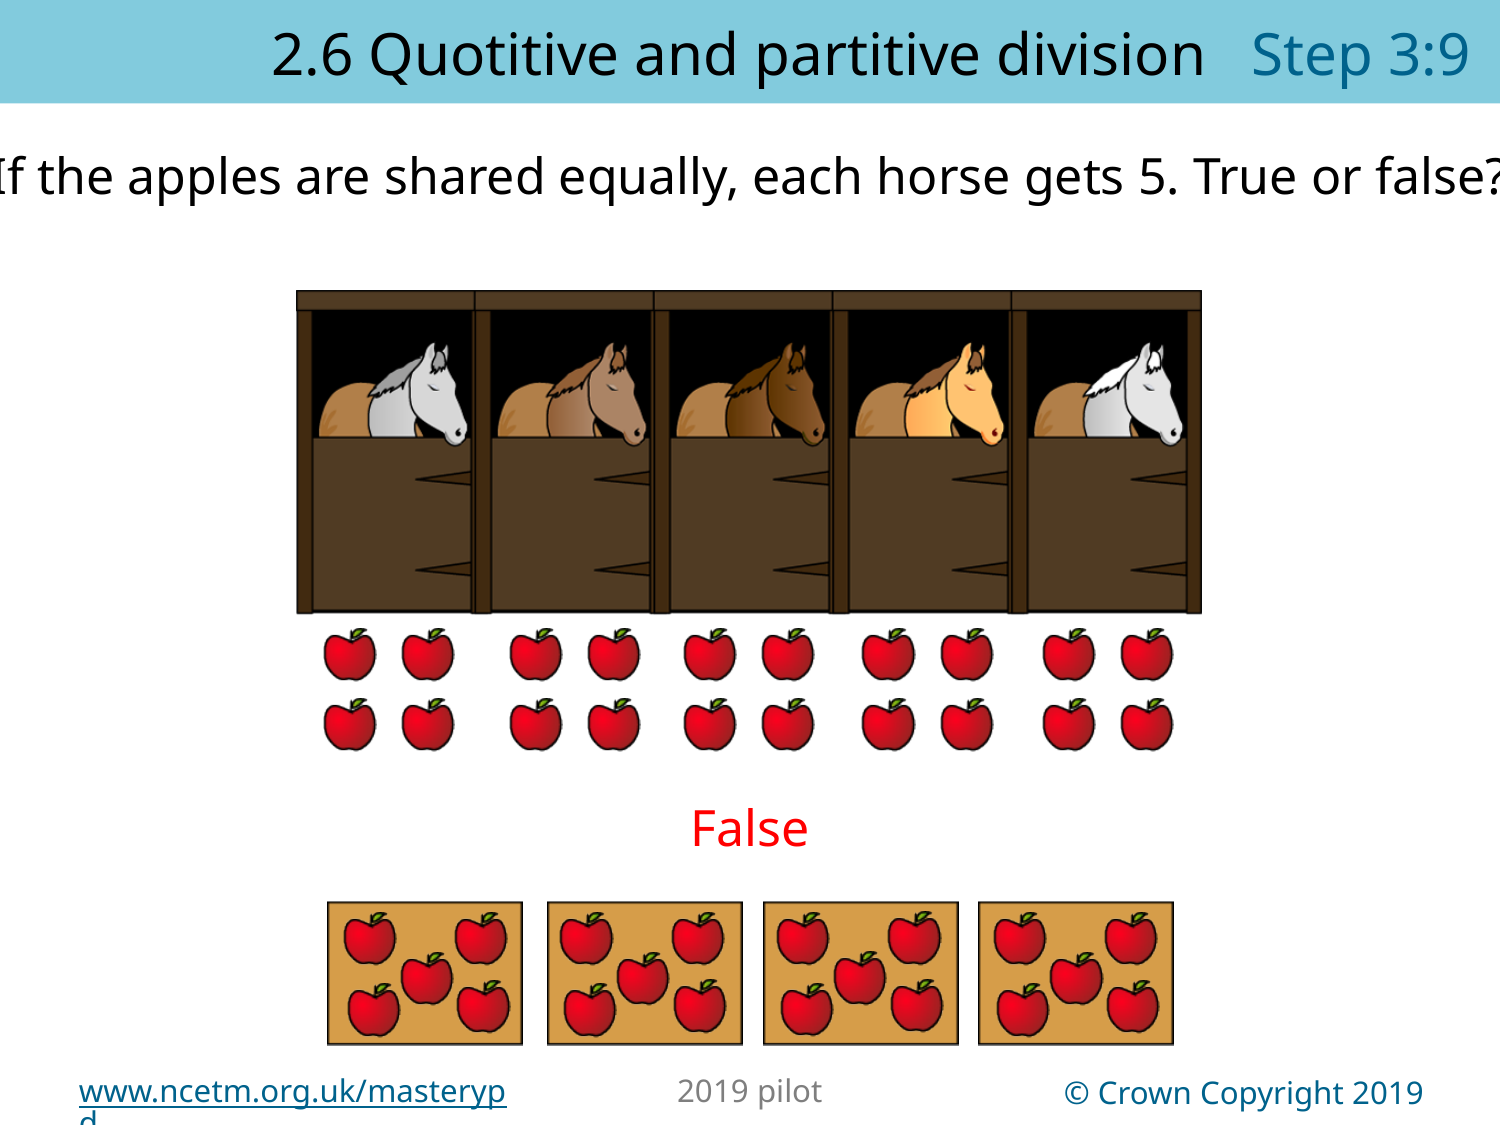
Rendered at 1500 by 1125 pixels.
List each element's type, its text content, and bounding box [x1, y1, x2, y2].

picture [762, 900, 959, 1046]
picture [587, 698, 641, 752]
list 2.6 Quotitive and partitive division Step 3:9 [0, 0, 1500, 104]
picture [861, 698, 916, 752]
picture [939, 698, 994, 752]
picture [1042, 698, 1096, 752]
picture [1120, 698, 1174, 752]
picture [547, 900, 744, 1046]
picture [683, 698, 737, 752]
picture [508, 698, 563, 752]
picture [978, 900, 1174, 1046]
picture [327, 900, 524, 1046]
picture [401, 698, 455, 752]
picture [322, 698, 377, 752]
text_box False [675, 789, 825, 865]
picture [295, 290, 1203, 683]
picture [761, 698, 816, 752]
text_box If the apples are shared equally, each horse gets 5. True or false? [0, 136, 1500, 212]
